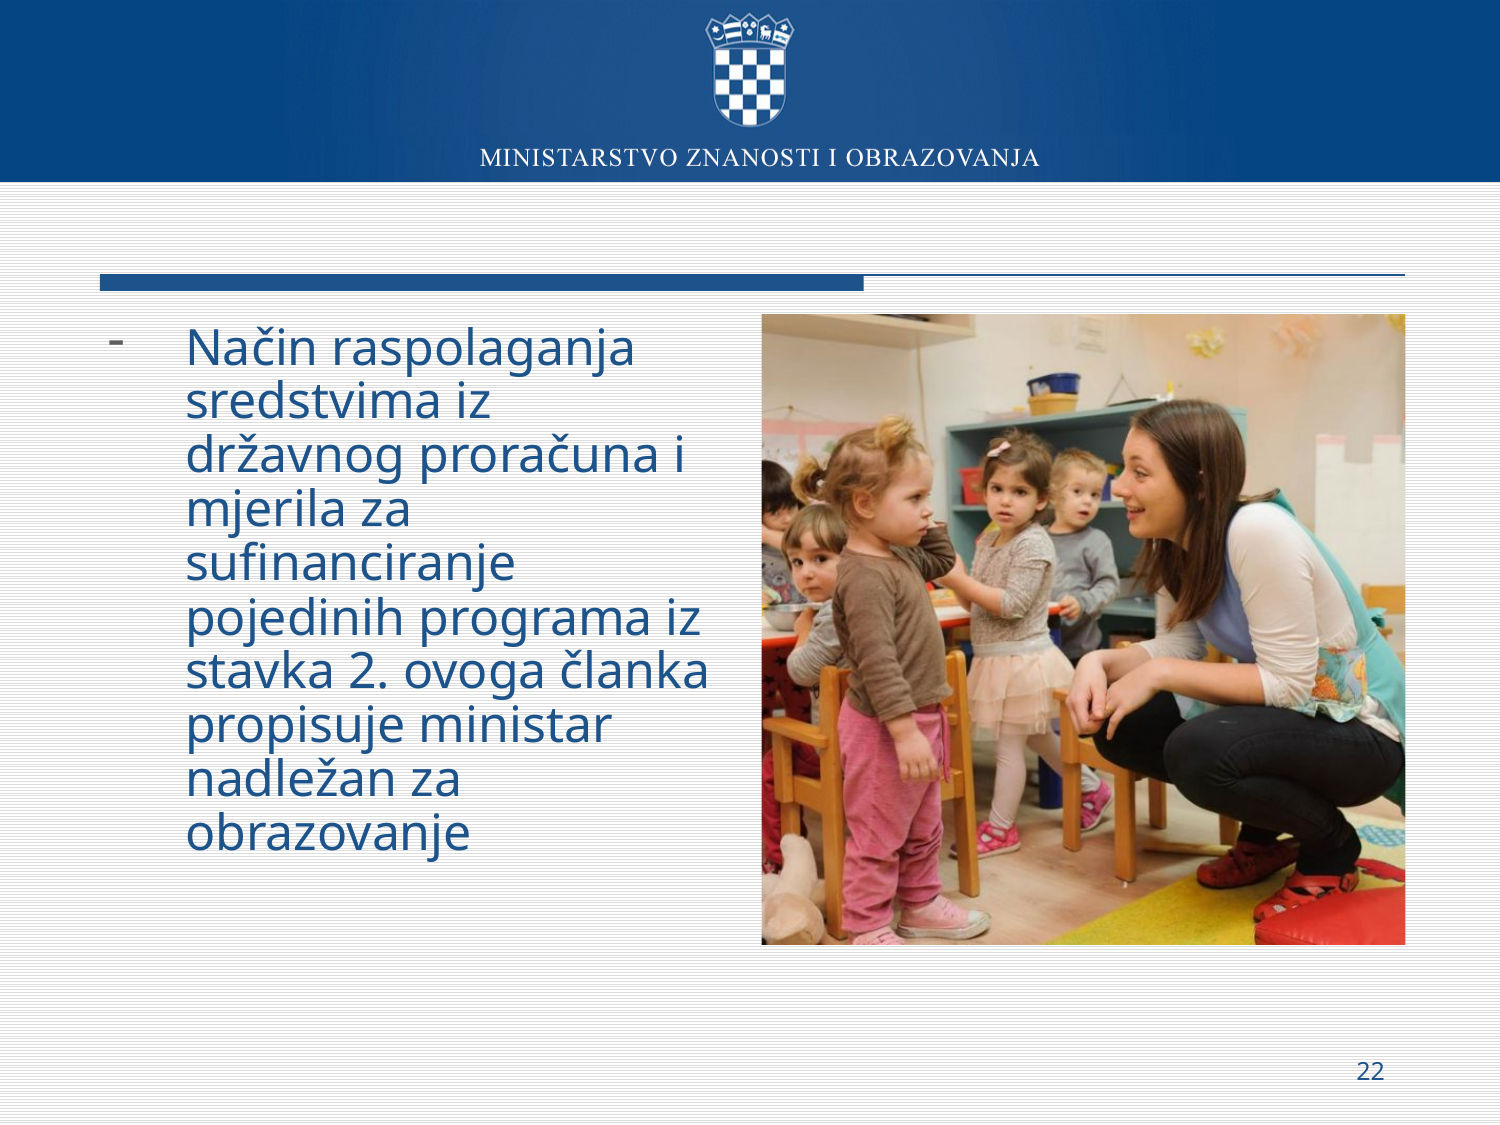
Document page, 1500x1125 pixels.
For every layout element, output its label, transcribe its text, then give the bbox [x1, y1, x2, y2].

slide_number 22 [1074, 1048, 1400, 1106]
picture [0, 0, 1500, 182]
picture [761, 314, 1406, 946]
list Način raspolaganja sredstvima iz državnog proračuna i mjerila za sufinanciranje pojedinih programa iz stavka 2. ovoga članka propisuje ministar nadležan za obrazovanje [92, 314, 737, 946]
